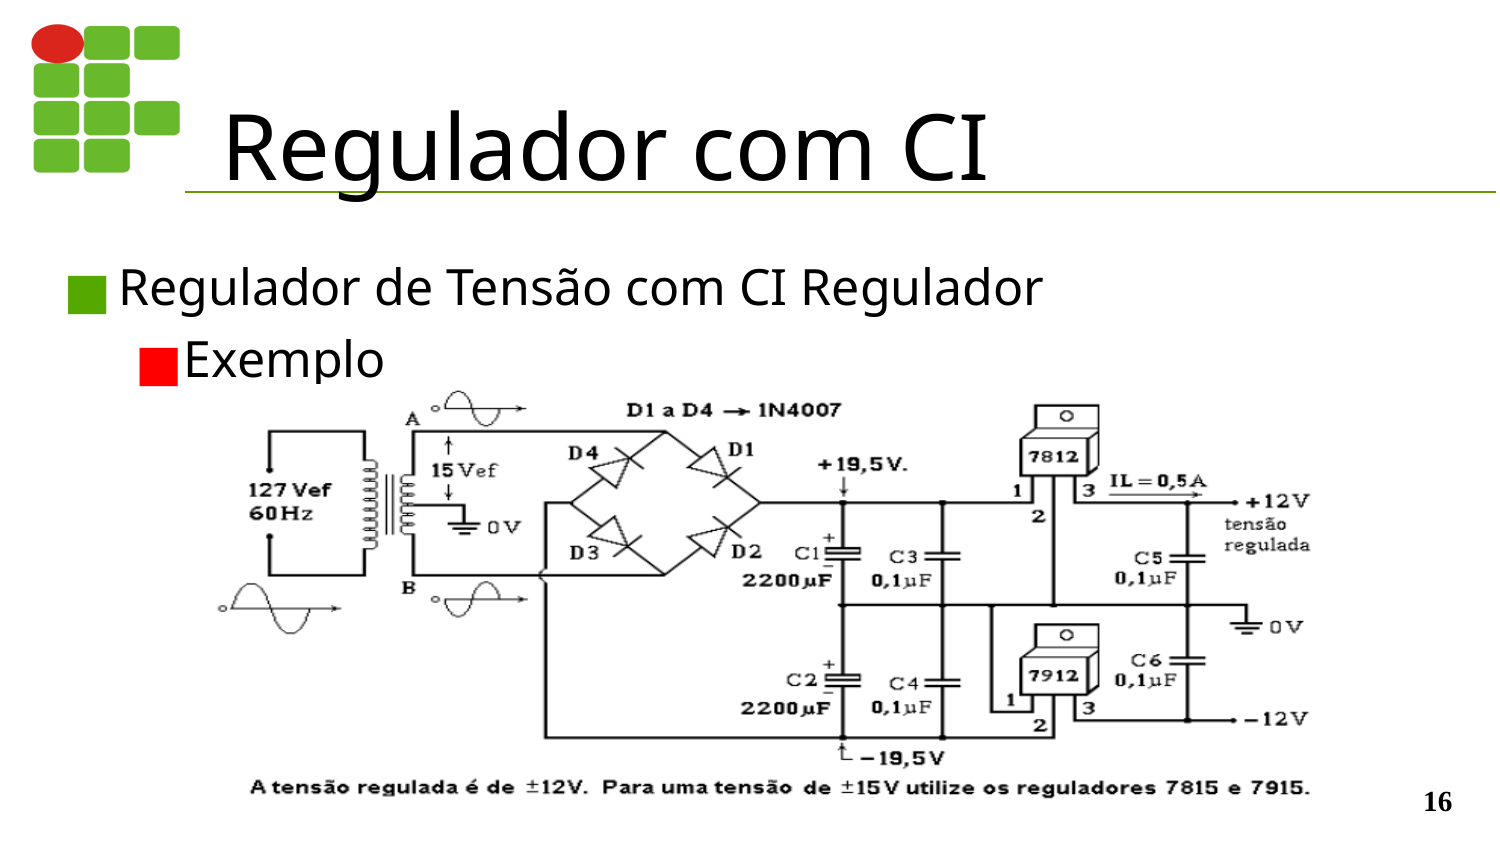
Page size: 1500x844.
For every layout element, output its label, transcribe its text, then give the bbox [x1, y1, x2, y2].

picture [29, 23, 182, 174]
title Regulador com CI [206, 26, 1468, 207]
list Regulador de Tensão com CI Regulador Exemplo [46, 248, 1469, 405]
text_box ‹#› [1155, 768, 1468, 825]
picture [206, 384, 1334, 808]
